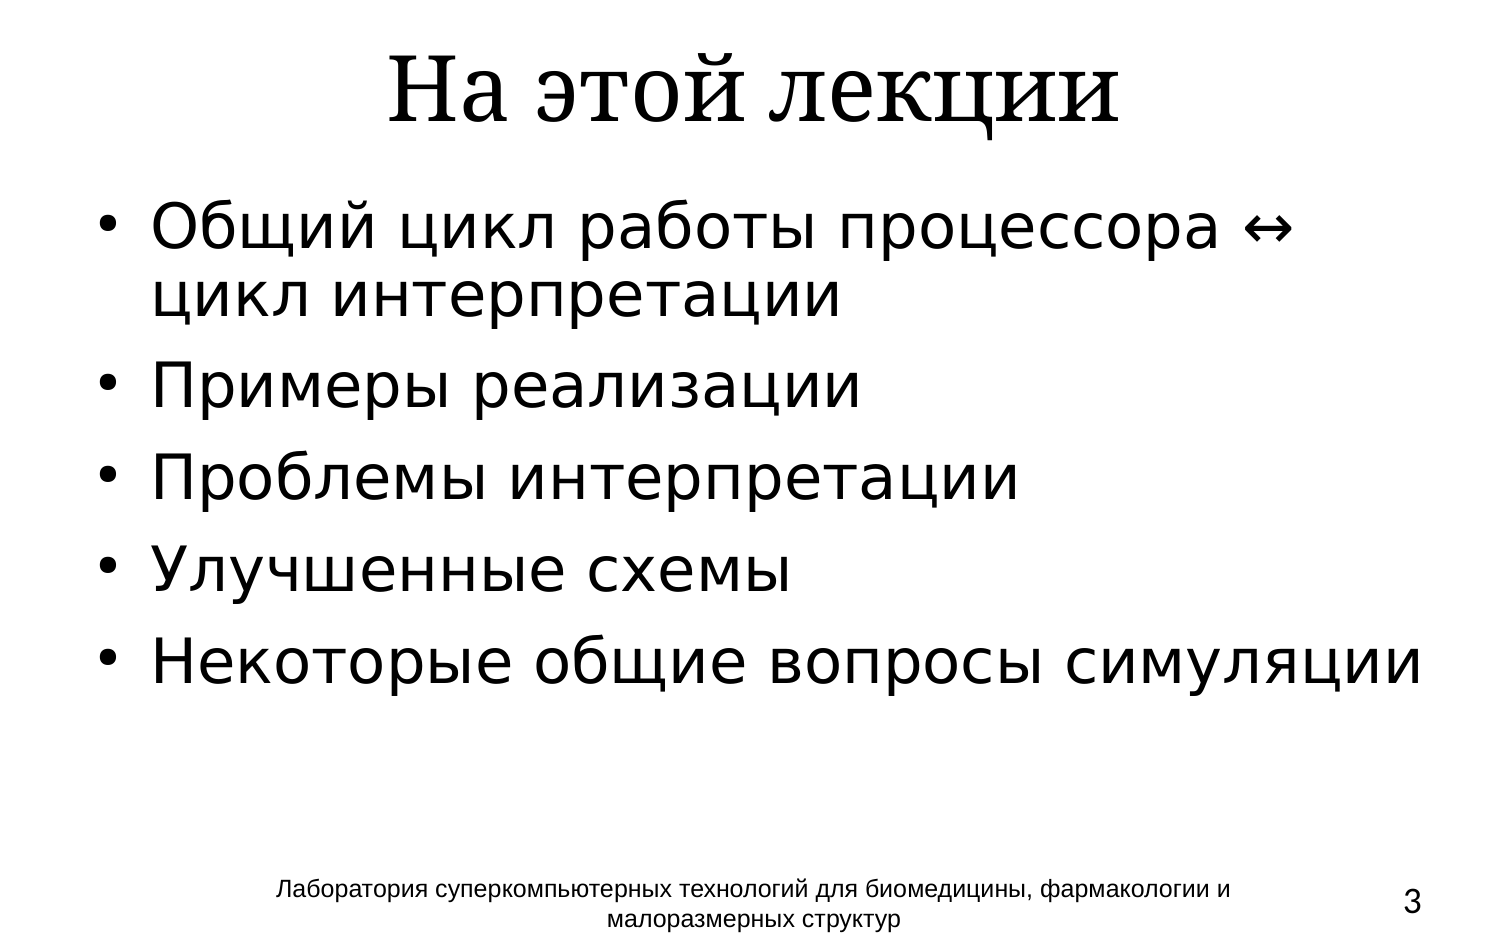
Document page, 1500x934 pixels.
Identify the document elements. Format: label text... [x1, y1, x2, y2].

text_box Лаборатория суперкомпьютерных технологий для биомедицины, фармакологии и малоразмерных структур [171, 864, 1338, 915]
title На этой лекции [79, 29, 1430, 140]
list Общий цикл работы процессора ↔ цикл интерпретации Примеры реализации Проблемы интерпретации Улучшенные схемы Некоторые общие вопросы симуляции [79, 194, 1430, 811]
text_box 3 [1387, 868, 1473, 918]
